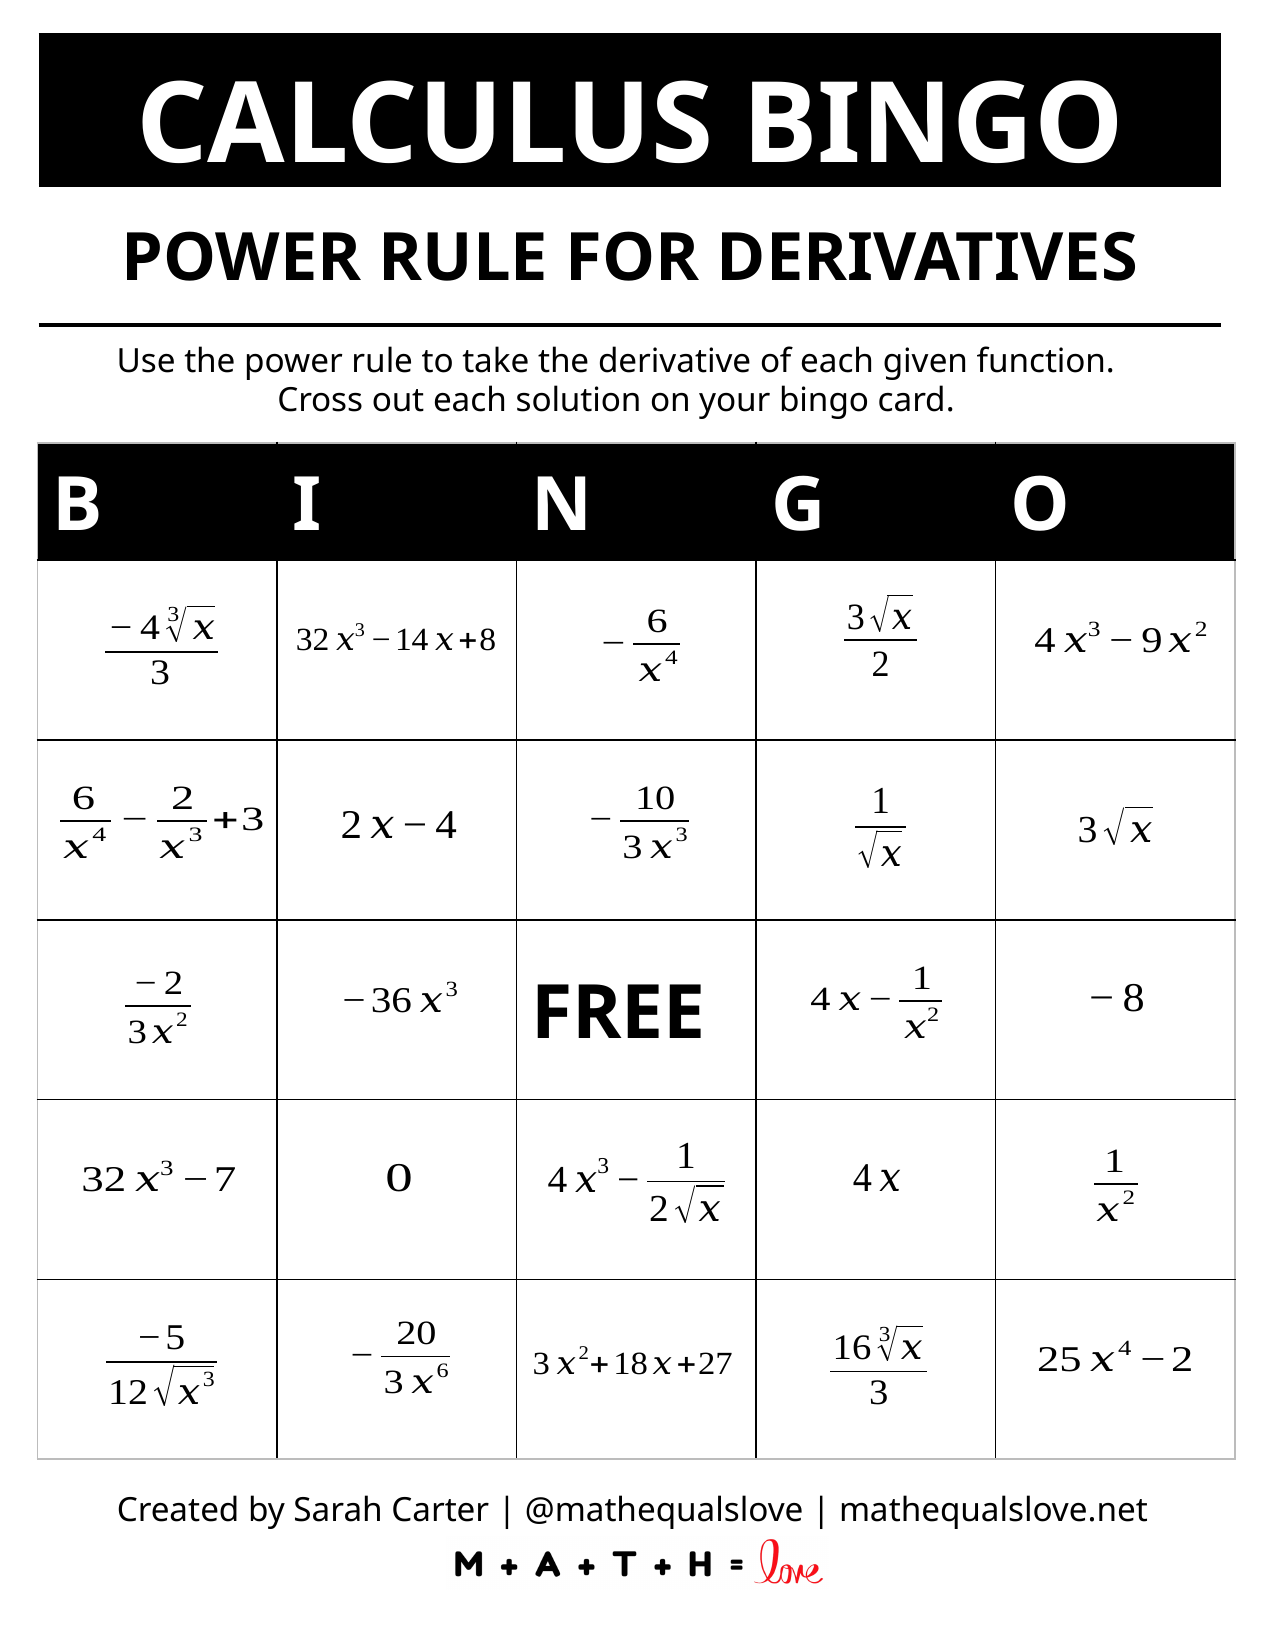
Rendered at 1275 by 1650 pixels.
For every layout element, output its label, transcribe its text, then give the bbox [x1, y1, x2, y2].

table_cell [996, 561, 1234, 739]
table_cell [278, 1100, 516, 1279]
picture [446, 1536, 829, 1590]
table_header CALCULUS BINGO [39, 36, 1221, 183]
table_cell [996, 741, 1234, 919]
table_cell [757, 1100, 995, 1279]
table_cell [278, 561, 516, 739]
table_cell POWER RULE FOR DERIVATIVES [39, 187, 1221, 323]
table_cell [278, 921, 516, 1099]
table_header I [278, 444, 516, 559]
table_cell [38, 1100, 276, 1279]
table_cell [996, 1100, 1234, 1279]
table_header B [38, 444, 276, 559]
table_cell [38, 1280, 276, 1458]
table_cell [996, 921, 1234, 1099]
table_cell [38, 921, 276, 1099]
table_header N [517, 444, 755, 559]
table_cell [757, 561, 995, 739]
table_cell FREE [517, 921, 755, 1099]
table_cell [517, 1280, 755, 1458]
table_cell [757, 741, 995, 919]
table_cell [278, 1280, 516, 1458]
table_cell [517, 741, 755, 919]
table_cell [517, 1100, 755, 1279]
table_cell [38, 741, 276, 919]
table_cell [38, 561, 276, 739]
table_cell [517, 561, 755, 739]
table_header G [757, 444, 995, 559]
table_cell [996, 1280, 1234, 1458]
text_box Use the power rule to take the derivative of each given function. Cross out each solution on your bingo card. [28, 331, 1214, 426]
text_box Created by Sarah Carter | @mathequalslove | mathequalslove.net [53, 1481, 1222, 1536]
table_cell [757, 1280, 995, 1458]
table_cell [757, 921, 995, 1099]
table_cell [278, 741, 516, 919]
table_header O [996, 444, 1234, 559]
